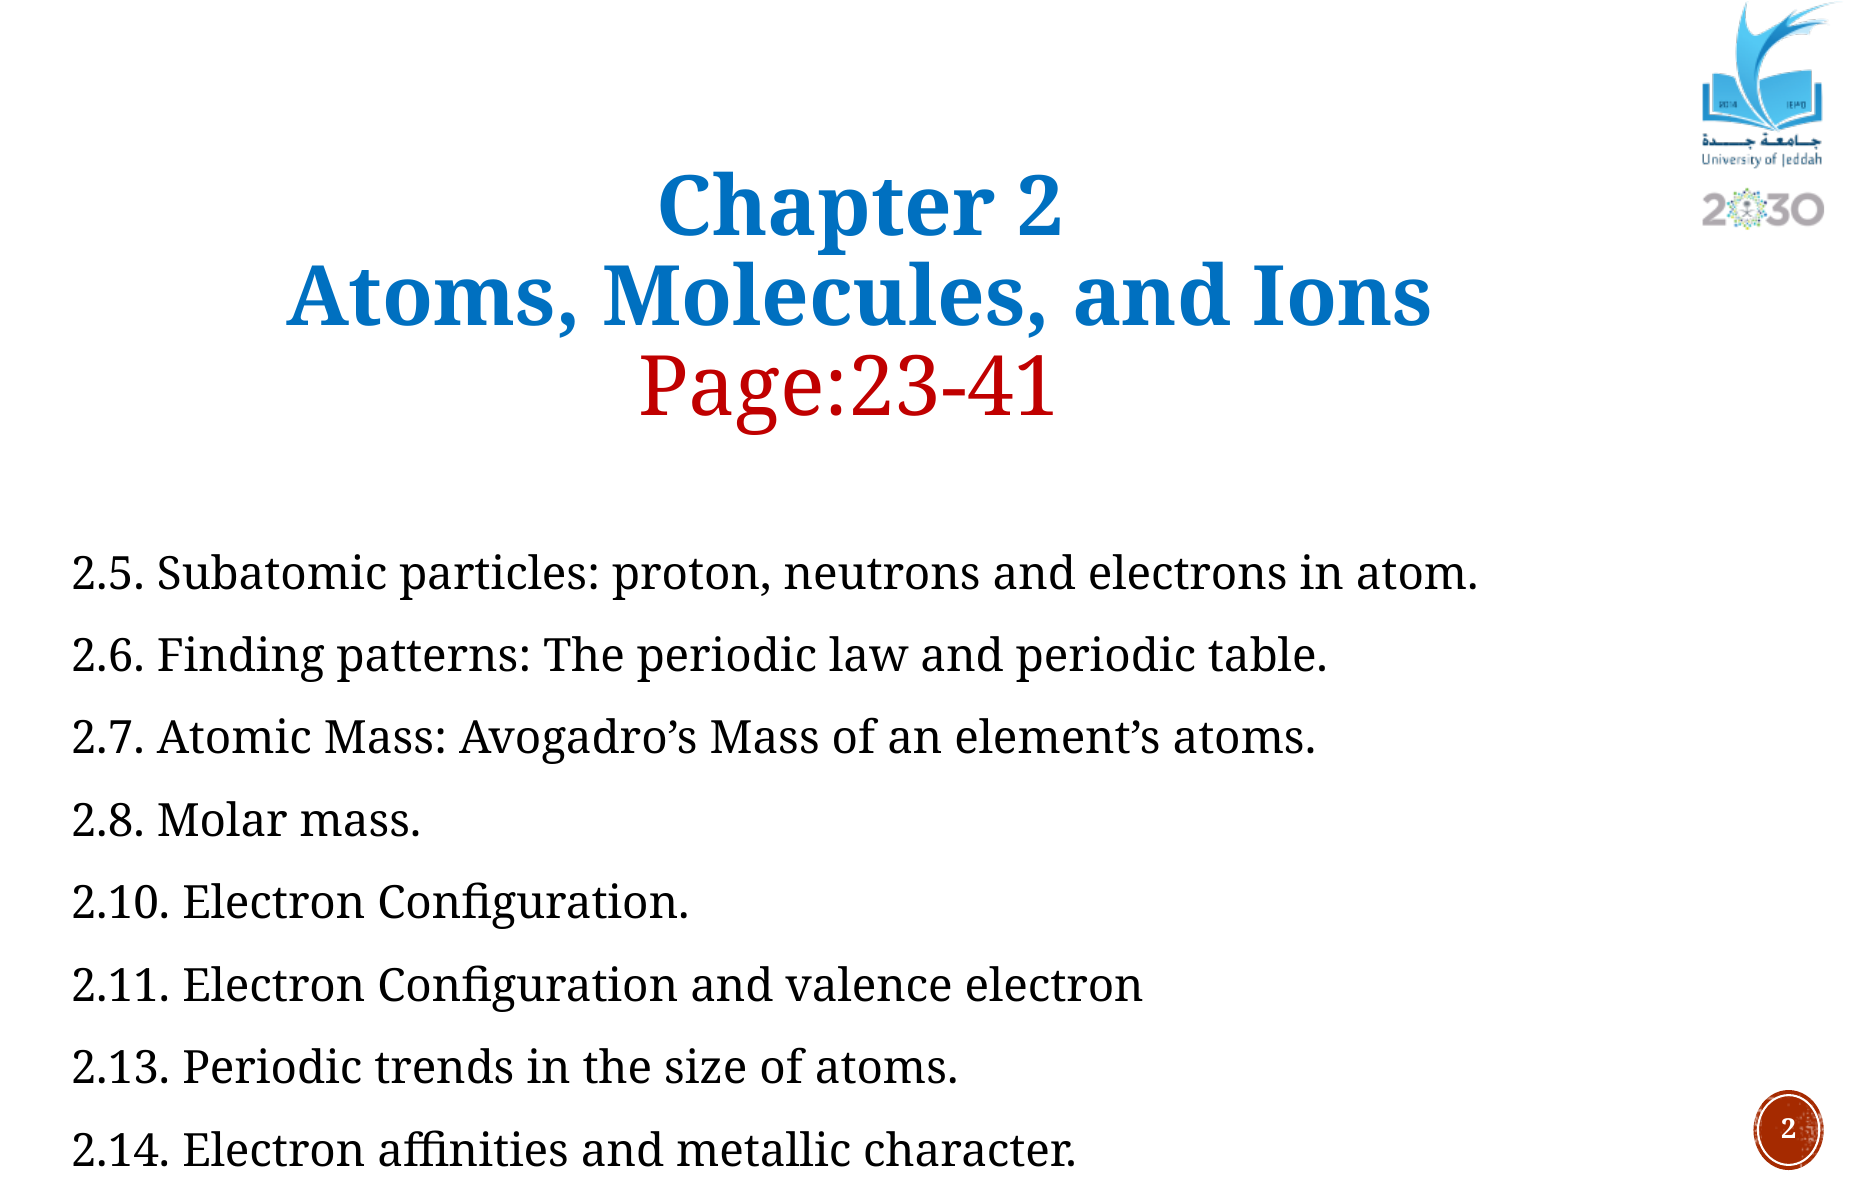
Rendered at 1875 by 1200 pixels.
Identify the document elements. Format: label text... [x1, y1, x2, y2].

text_box 2.5. Subatomic particles: proton, neutrons and electrons in atom. 2.6. Finding patterns: The periodic law and periodic table. 2.7. Atomic Mass: Avogadro’s Mass of an element’s atoms. 2.8. Molar mass. 2.10. Electron Configuration. 2.11. Electron Configuration and valence electron 2.13. Periodic trends in the size of atoms. 2.14. Electron affinities and metallic character. [55, 508, 1645, 1200]
picture [1681, 1, 1846, 236]
slide_number 2 [1739, 1097, 1838, 1162]
text_box Chapter 2 Atoms, Molecules, and Ions Page:23-41 [39, 155, 1682, 441]
